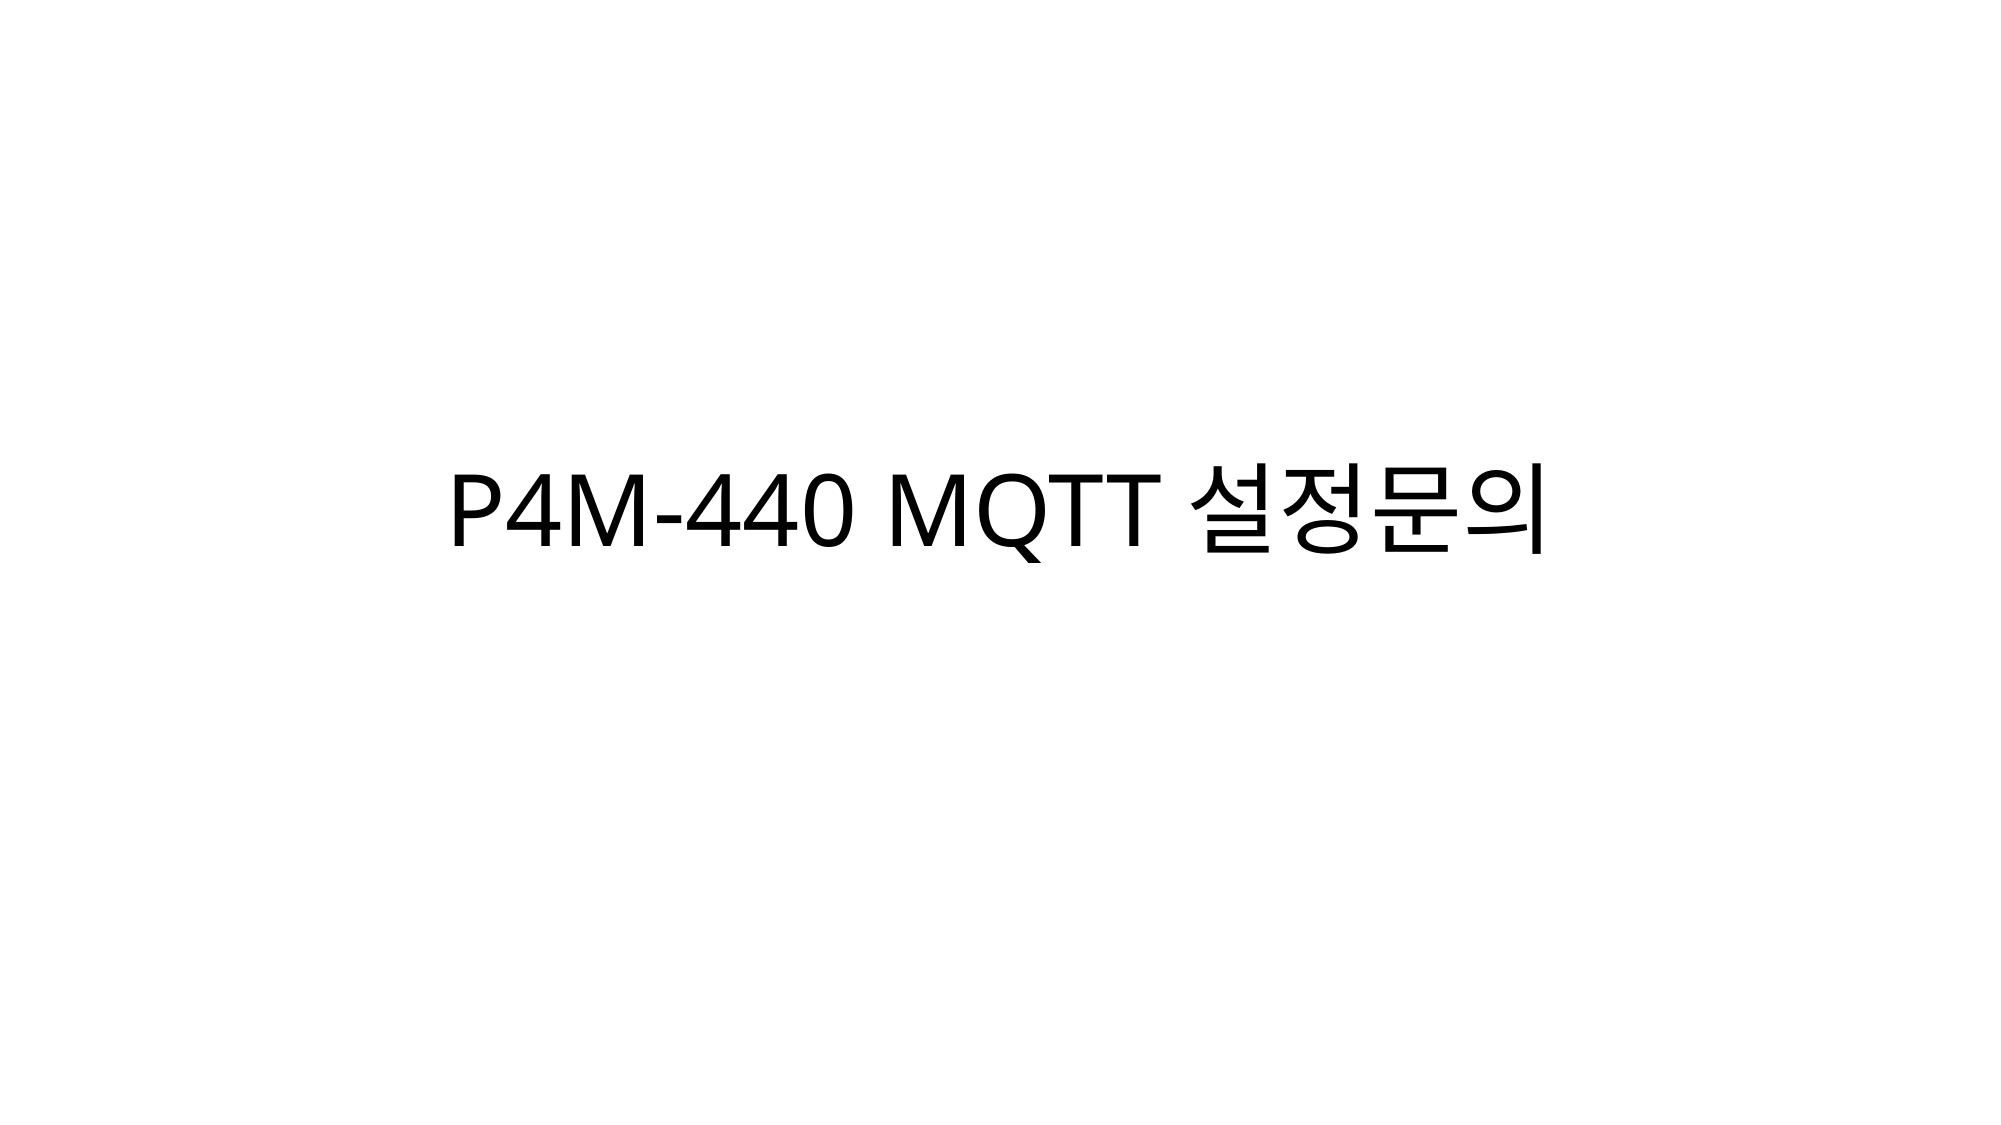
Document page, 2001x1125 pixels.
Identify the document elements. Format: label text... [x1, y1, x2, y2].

title P4M-440 MQTT설정문의 [249, 184, 1750, 576]
